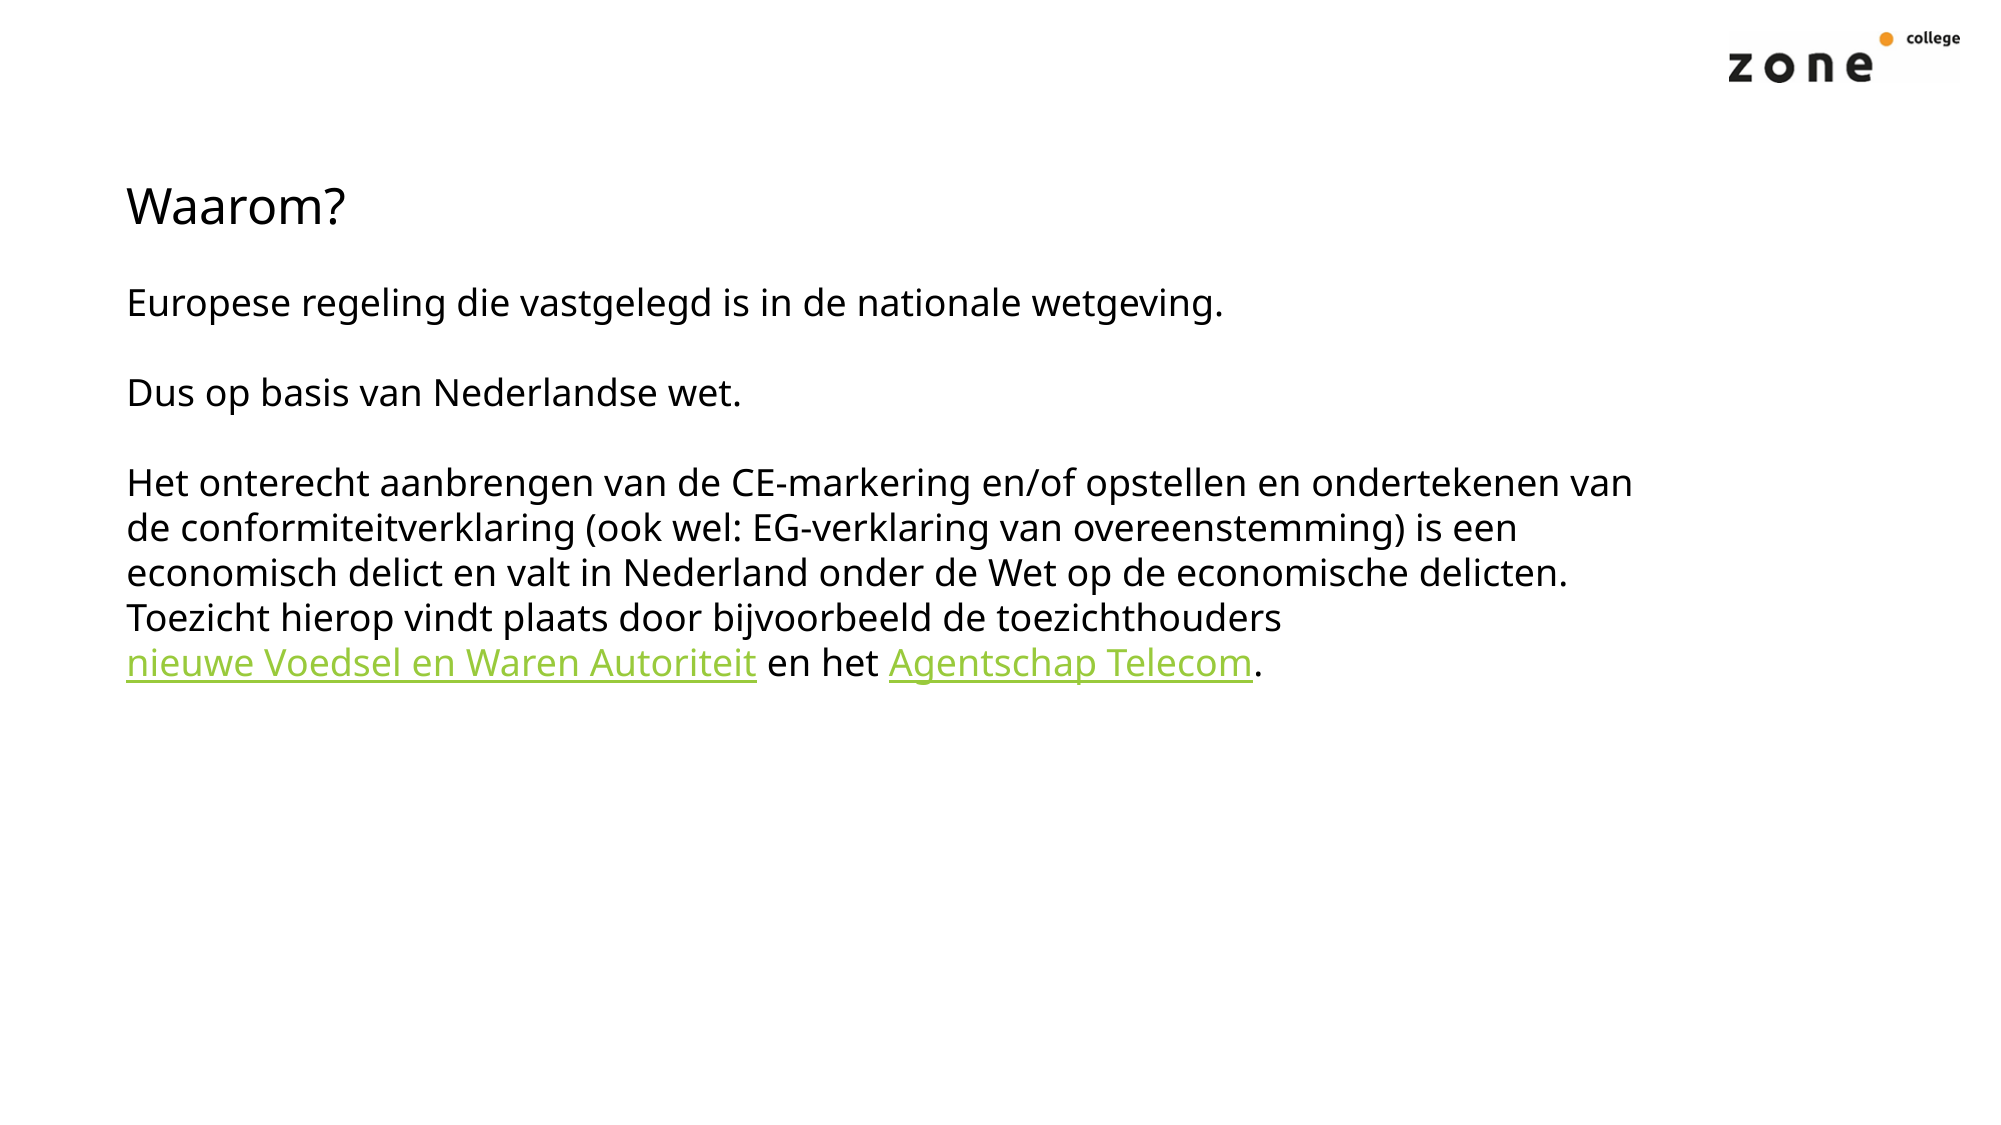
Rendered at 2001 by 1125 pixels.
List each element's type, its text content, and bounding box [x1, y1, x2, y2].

picture [1728, 30, 1960, 83]
text_box Waarom? Europese regeling die vastgelegd is in de nationale wetgeving. Dus op basis van Nederlandse wet. Het onterecht aanbrengen van de CE-markering en/of opstellen en ondertekenen van de conformiteitverklaring (ook wel: EG-verklaring van overeenstemming) is een economisch delict en valt in Nederland onder de Wet op de economische delicten. Toezicht hierop vindt plaats door bijvoorbeeld de toezichthouders nieuwe Voedsel en Waren Autoriteit en het Agentschap Telecom. [111, 166, 1683, 698]
